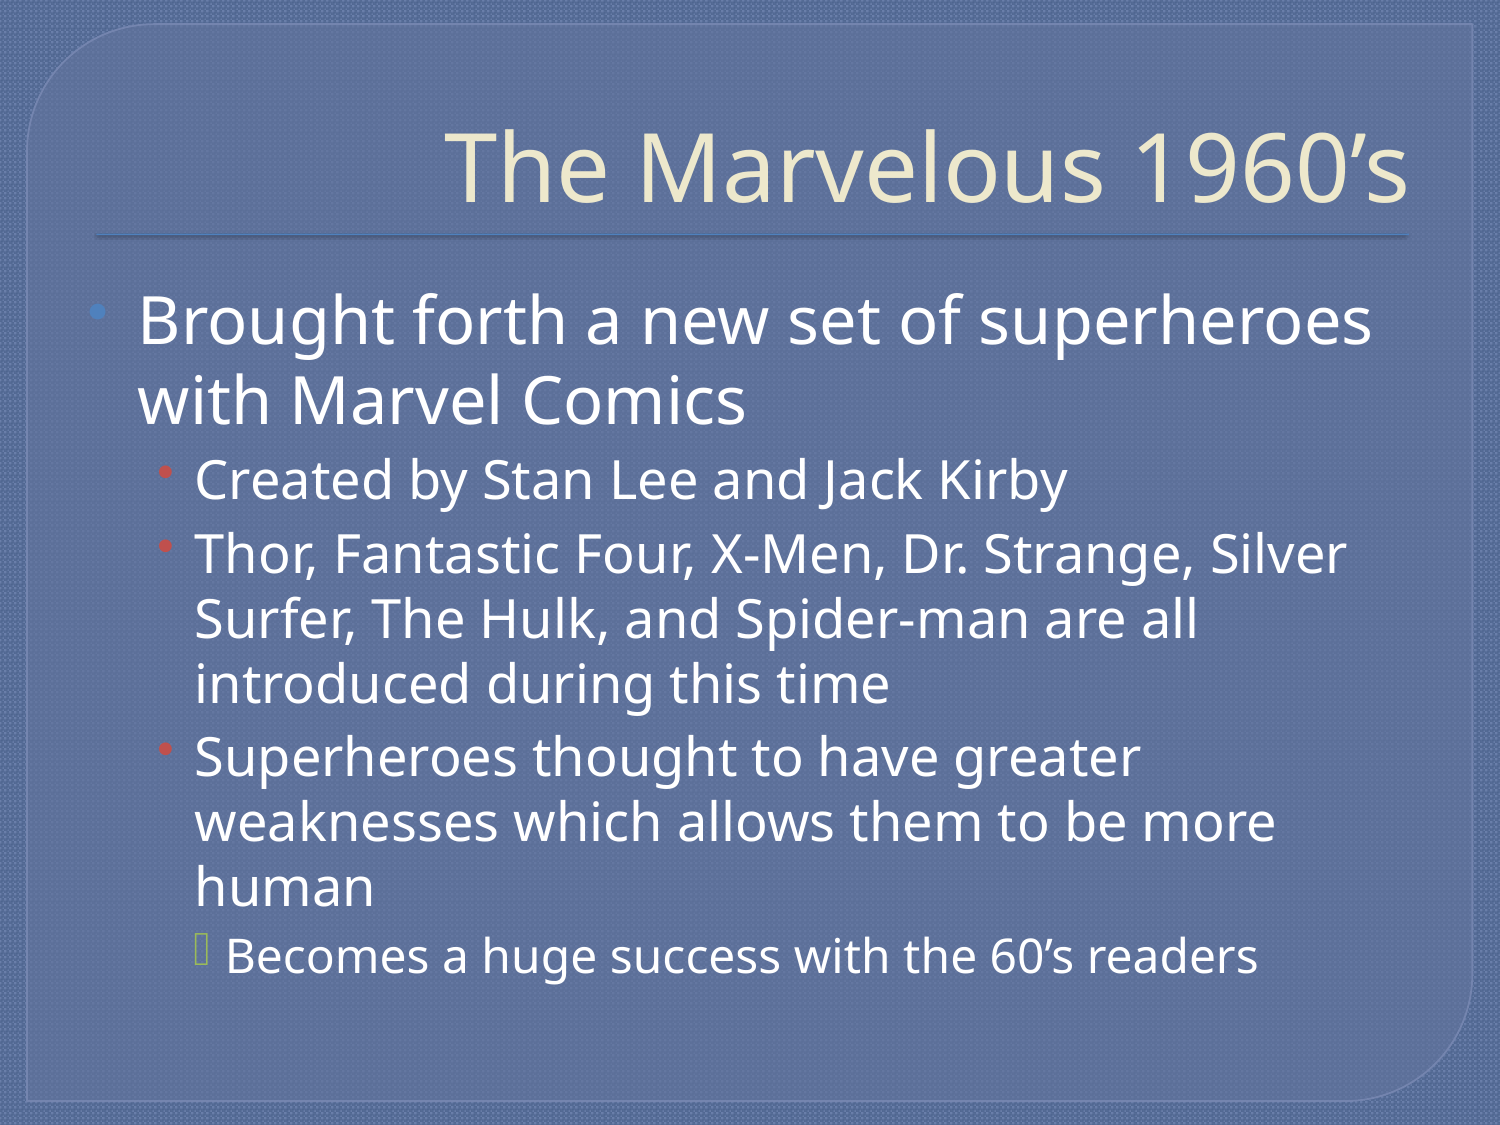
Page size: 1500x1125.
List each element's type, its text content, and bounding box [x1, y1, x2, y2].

list Brought forth a new set of superheroes with Marvel Comics Created by Stan Lee and Jack Kirby Thor, Fantastic Four, X-Men, Dr. Strange, Silver Surfer, The Hulk, and Spider-man are all introduced during this time Superheroes thought to have greater weaknesses which allows them to be more human Becomes a huge success with the 60’s readers [75, 270, 1425, 1013]
title The Marvelous 1960’s [75, 41, 1425, 230]
